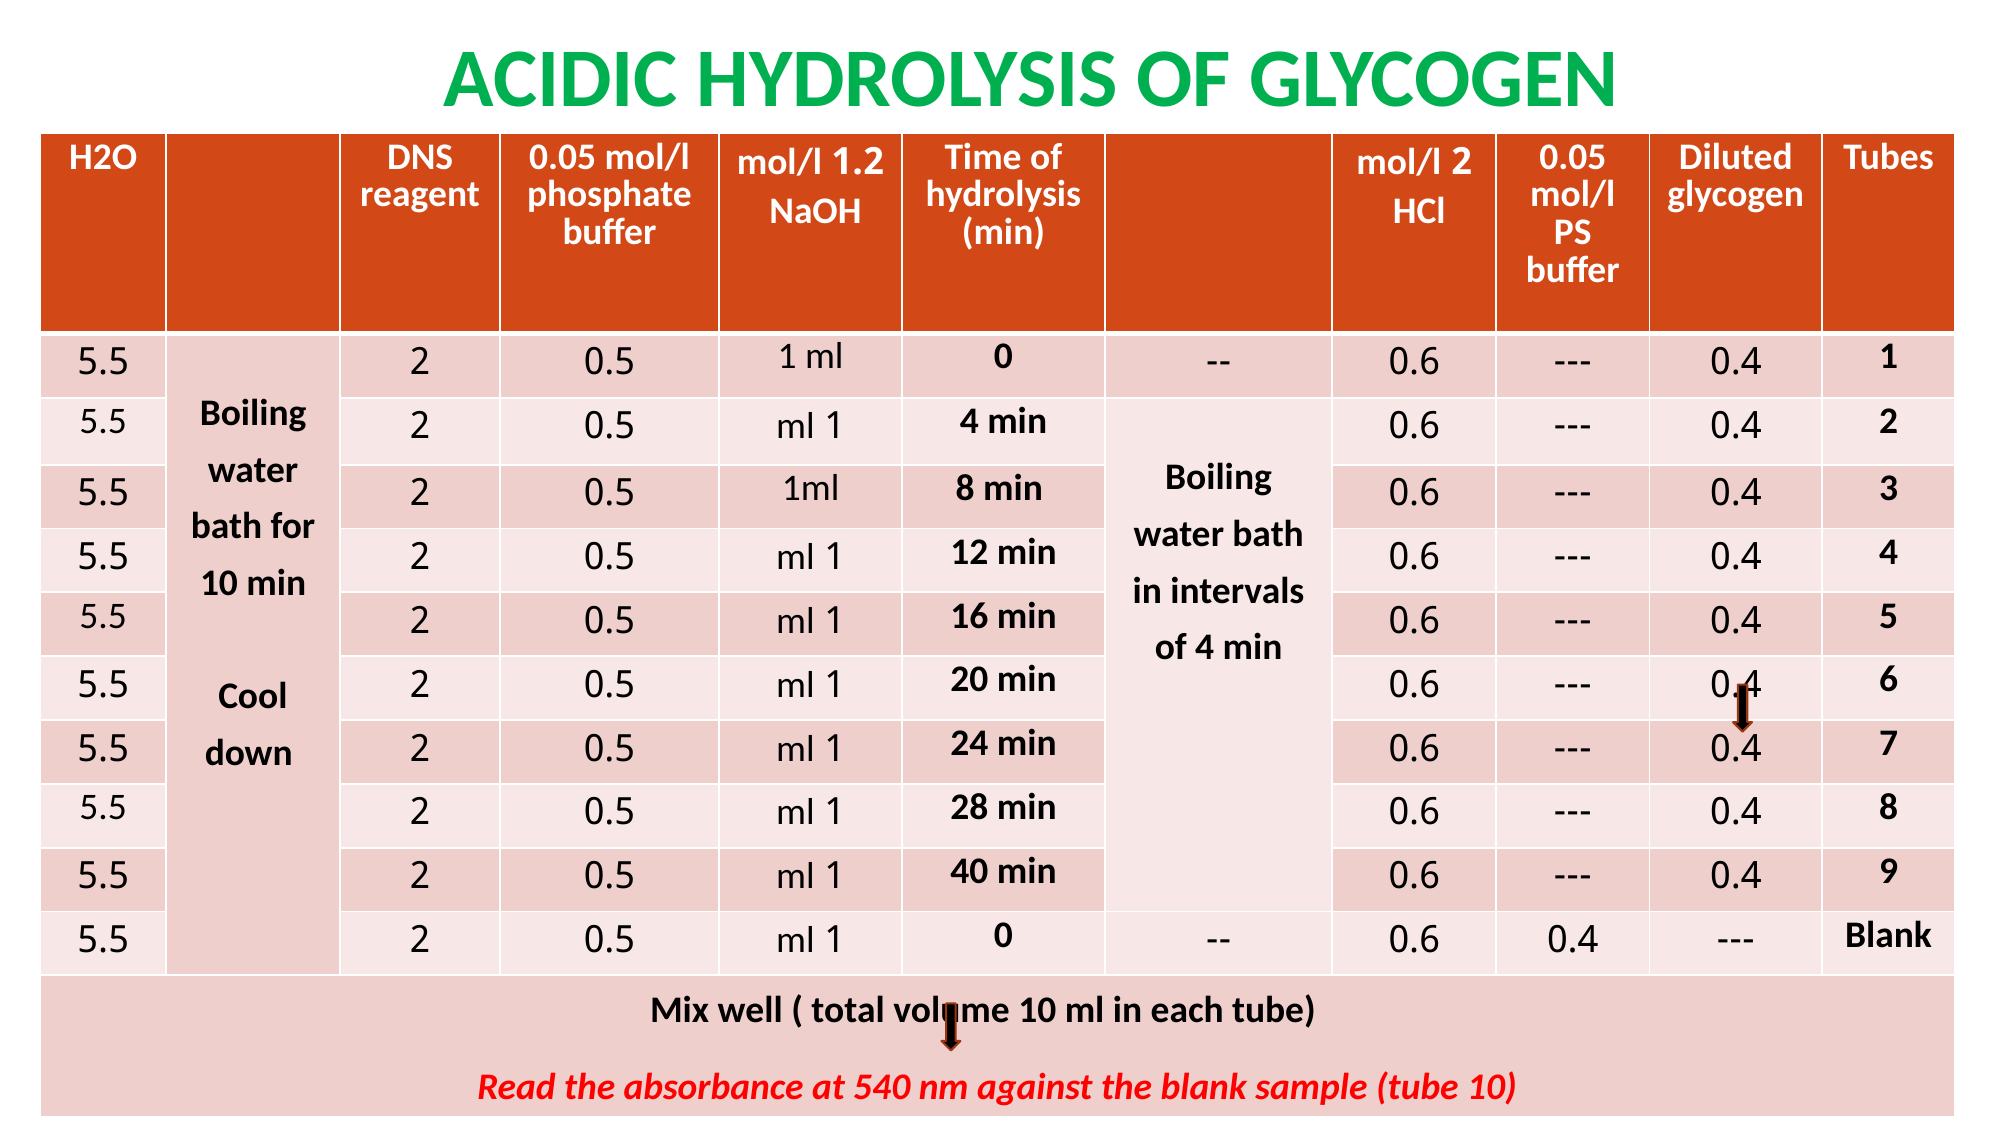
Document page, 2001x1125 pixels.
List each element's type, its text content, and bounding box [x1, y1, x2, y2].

table_cell 5.5 [41, 336, 165, 397]
table_cell --- [1497, 529, 1649, 591]
table_cell 1 ml [720, 849, 901, 911]
table_cell -- [1106, 336, 1331, 397]
table_cell --- [1650, 912, 1821, 974]
table_cell 0.5 [501, 912, 718, 974]
table_cell 1 ml [720, 529, 901, 591]
table_cell --- [1497, 399, 1649, 464]
table_cell 1 ml [720, 657, 901, 719]
table_cell Boiling water bath for 10 min Cool down [167, 336, 339, 974]
table_cell 7 [1823, 721, 1954, 783]
table_cell 0.4 [1650, 849, 1821, 911]
table_cell Boiling water bath in intervals of 4 min [1106, 399, 1331, 911]
table_cell 6 [1823, 657, 1954, 719]
table_cell 4 min [903, 399, 1104, 464]
table_cell 1 ml [720, 785, 901, 847]
table_cell Blank [1823, 912, 1954, 974]
table_cell 8 [1823, 785, 1954, 847]
table_cell 16 min [903, 593, 1104, 655]
table_cell --- [1497, 785, 1649, 847]
table_cell 0.4 [1650, 785, 1821, 847]
table_header H2O [41, 134, 165, 331]
table_cell 1 ml [720, 721, 901, 783]
table_cell Mix well ( total volume 10 ml in each tube) Read the absorbance at 540 nm against the blank sample (tube 10) [41, 976, 1954, 1116]
table_cell 0.5 [501, 593, 718, 655]
table_cell 2 [341, 912, 499, 974]
table_cell 1 [1823, 336, 1954, 397]
table_cell 0.6 [1333, 849, 1495, 911]
table_cell 2 [341, 593, 499, 655]
table_cell --- [1497, 849, 1649, 911]
table_cell 5.5 [41, 657, 165, 719]
table_cell 0.4 [1650, 466, 1821, 528]
table_cell 1 ml [720, 912, 901, 974]
table_cell 0.5 [501, 466, 718, 528]
table_cell 2 [341, 466, 499, 528]
table_cell 0.6 [1333, 657, 1495, 719]
table_cell 0.5 [501, 721, 718, 783]
text_box [940, 1002, 962, 1052]
table_cell 0.6 [1333, 593, 1495, 655]
table_cell 0 [903, 336, 1104, 397]
table_header Tubes [1823, 134, 1954, 331]
table_cell 2 [341, 336, 499, 397]
table_cell 0.6 [1333, 336, 1495, 397]
table_cell --- [1497, 593, 1649, 655]
table_cell 0.6 [1333, 399, 1495, 464]
table_cell 0.4 [1650, 657, 1821, 719]
table_cell -- [1106, 912, 1331, 974]
table_cell --- [1497, 721, 1649, 783]
table_cell --- [1497, 466, 1649, 528]
table_cell 2 [341, 721, 499, 783]
table_cell 12 min [903, 529, 1104, 591]
table_cell 2 [341, 399, 499, 464]
table_cell 5.5 [41, 912, 165, 974]
table_cell 1ml [720, 466, 901, 528]
table_cell 20 min [903, 657, 1104, 719]
table_cell 5.5 [41, 466, 165, 528]
table_cell 1 ml [720, 336, 901, 397]
table_cell 2 [341, 849, 499, 911]
table_cell --- [1497, 336, 1649, 397]
table_cell 5.5 [41, 529, 165, 591]
table_cell 5.5 [41, 785, 165, 847]
table_cell 2 [341, 657, 499, 719]
table_cell 0.5 [501, 399, 718, 464]
table_cell 0.4 [1650, 593, 1821, 655]
table_header [1106, 173, 1331, 331]
table_cell 0.6 [1333, 721, 1495, 783]
table_cell 5 [1823, 593, 1954, 655]
table_cell 0.6 [1333, 466, 1495, 528]
table_cell 0.6 [1333, 912, 1495, 974]
table_header Diluted glycogen [1650, 134, 1821, 331]
table_cell 5.5 [41, 849, 165, 911]
table_cell 5.5 [41, 721, 165, 783]
table_header 0.05 mol/l phosphate buffer [501, 173, 718, 331]
table_cell 9 [1823, 849, 1954, 911]
text_box [1732, 683, 1753, 733]
table_header DNS reagent [341, 134, 499, 331]
table_cell 2 [341, 529, 499, 591]
table_cell 0.4 [1497, 912, 1649, 974]
table_cell 0.4 [1650, 721, 1821, 783]
title Acidic hydrolysis of glycogen [412, 0, 1650, 173]
table_cell 0.5 [501, 529, 718, 591]
table_cell 24 min [903, 721, 1104, 783]
table_cell 0.4 [1650, 336, 1821, 397]
table_cell 0.5 [501, 657, 718, 719]
table_cell 0.4 [1650, 529, 1821, 591]
table_cell 5.5 [41, 593, 165, 655]
table_header 0.05 mol/l PS buffer [1497, 173, 1649, 331]
table_cell 4 [1823, 529, 1954, 591]
table_cell 2 [1823, 399, 1954, 464]
table_cell 3 [1823, 466, 1954, 528]
table_header 1.2 mol/l NaOH [720, 173, 901, 331]
table_cell 0.5 [501, 785, 718, 847]
table_header [167, 134, 339, 331]
table_header Time of hydrolysis (min) [903, 173, 1104, 331]
table_cell 2 [341, 785, 499, 847]
table_cell 40 min [903, 849, 1104, 911]
table_cell 0 [903, 912, 1104, 974]
table_cell 5.5 [41, 399, 165, 464]
table_cell 28 min [903, 785, 1104, 847]
table_cell 0.6 [1333, 529, 1495, 591]
table_cell 8 min [903, 466, 1104, 528]
table_cell 0.6 [1333, 785, 1495, 847]
table_cell 1 ml [720, 593, 901, 655]
table_cell 1 ml [720, 399, 901, 464]
table_cell --- [1497, 657, 1649, 719]
table_cell 0.5 [501, 849, 718, 911]
table_cell 0.5 [501, 336, 718, 397]
table_header 2 mol/l HCl [1333, 173, 1495, 331]
table_cell 0.4 [1650, 399, 1821, 464]
